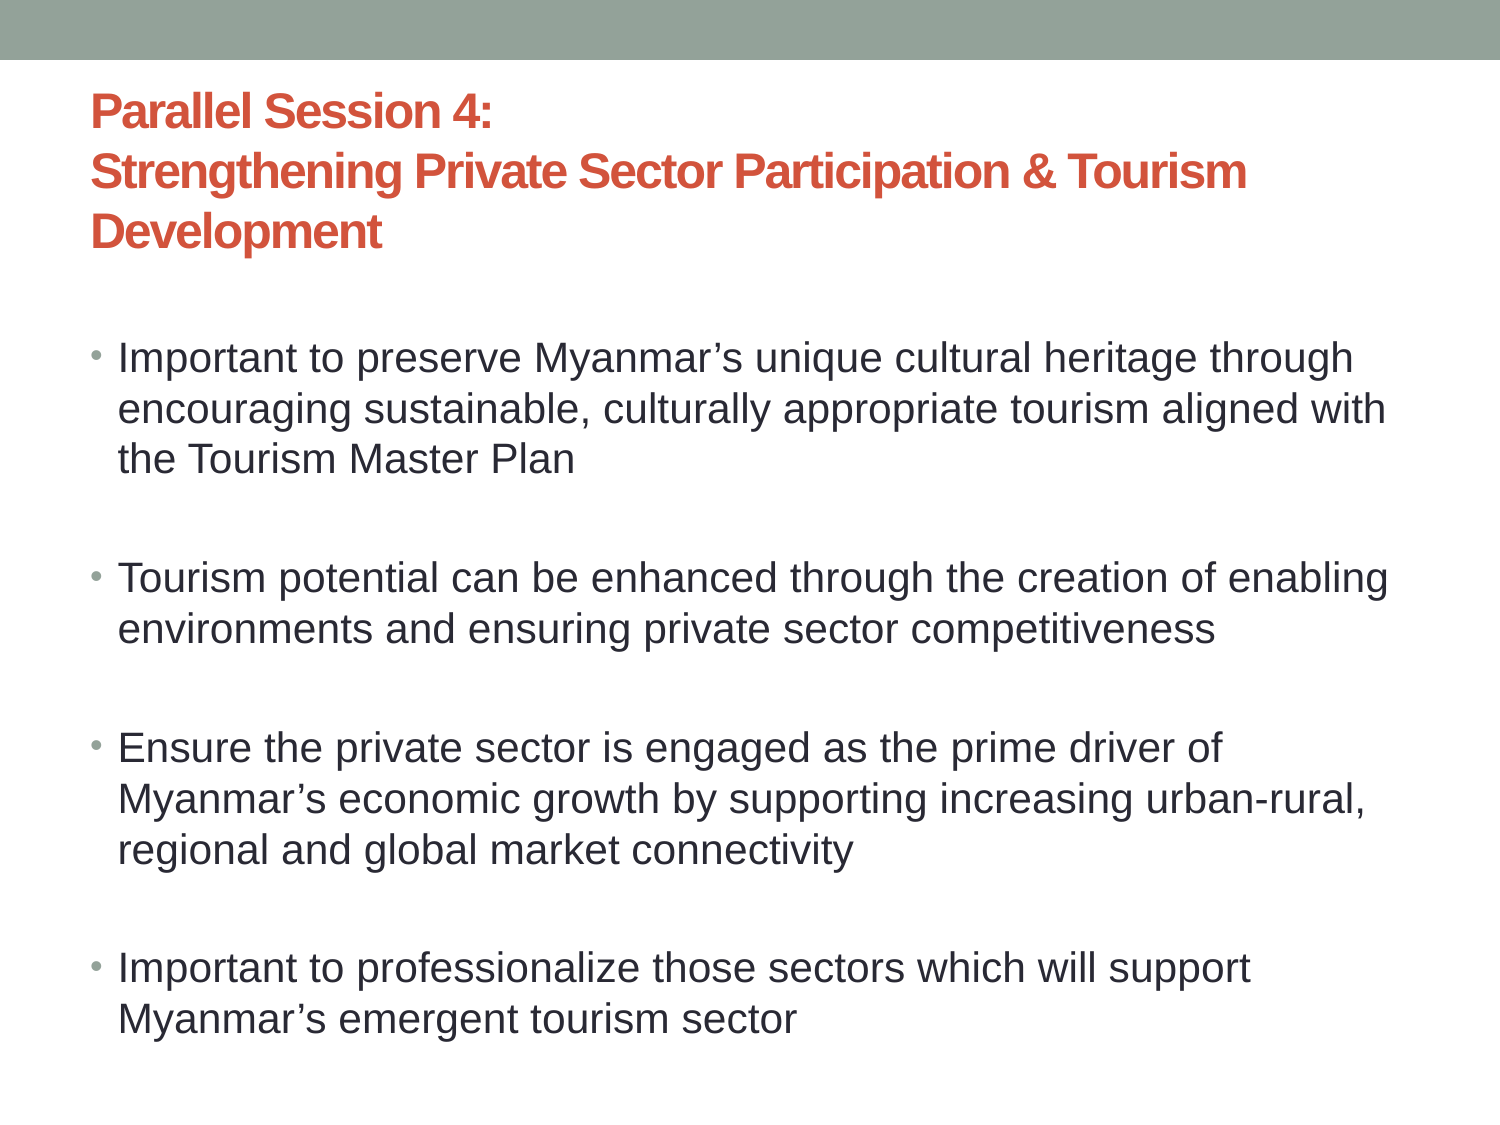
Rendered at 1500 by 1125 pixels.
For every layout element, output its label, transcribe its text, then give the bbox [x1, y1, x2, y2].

title Parallel Session 4: Strengthening Private Sector Participation & Tourism Development [75, 87, 1425, 250]
list Important to preserve Myanmar’s unique cultural heritage through encouraging sustainable, culturally appropriate tourism aligned with the Tourism Master Plan Tourism potential can be enhanced through the creation of enabling environments and ensuring private sector competitiveness Ensure the private sector is engaged as the prime driver of Myanmar’s economic growth by supporting increasing urban-rural, regional and global market connectivity Important to professionalize those sectors which will support Myanmar’s emergent tourism sector [75, 322, 1425, 1063]
